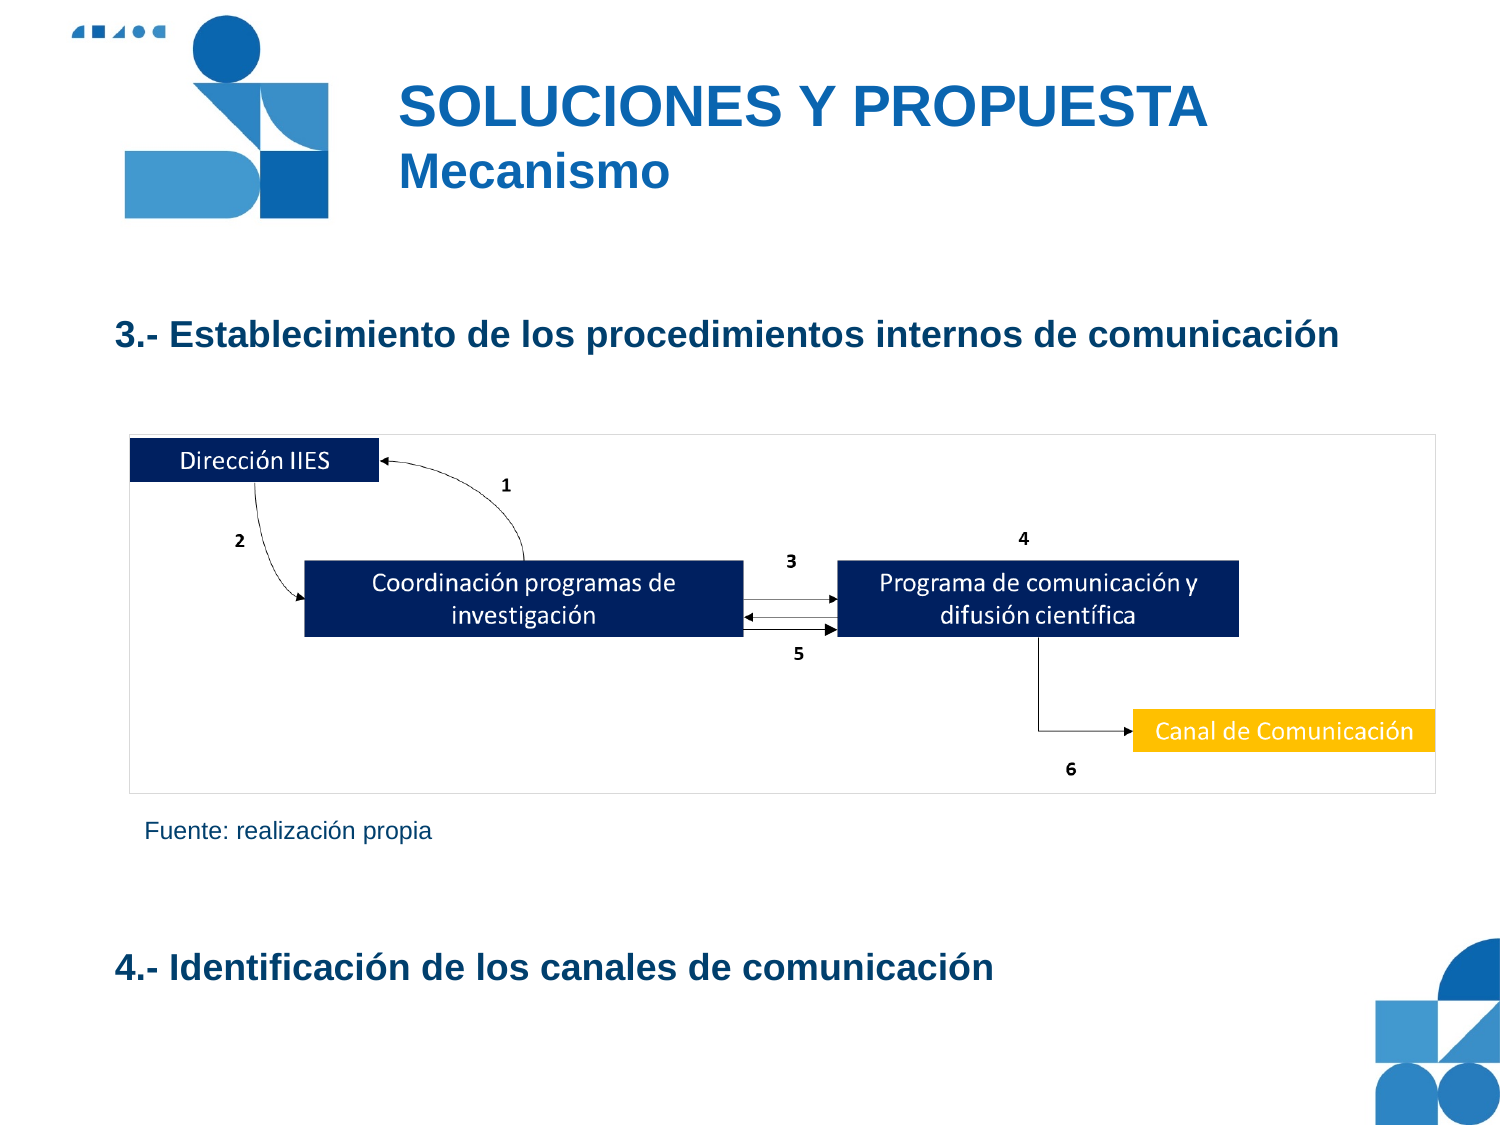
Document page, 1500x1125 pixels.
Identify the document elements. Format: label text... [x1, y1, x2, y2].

text_box 3.- Establecimiento de los procedimientos internos de comunicación [100, 302, 1400, 363]
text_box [129, 433, 1436, 794]
picture [0, 0, 1500, 1125]
text_box 4.- Identificación de los canales de comunicación [100, 935, 1371, 995]
title SOLUCIONES Y PROPUESTA Mecanismo [383, 61, 1436, 232]
text_box Fuente: realización propia [129, 807, 951, 852]
